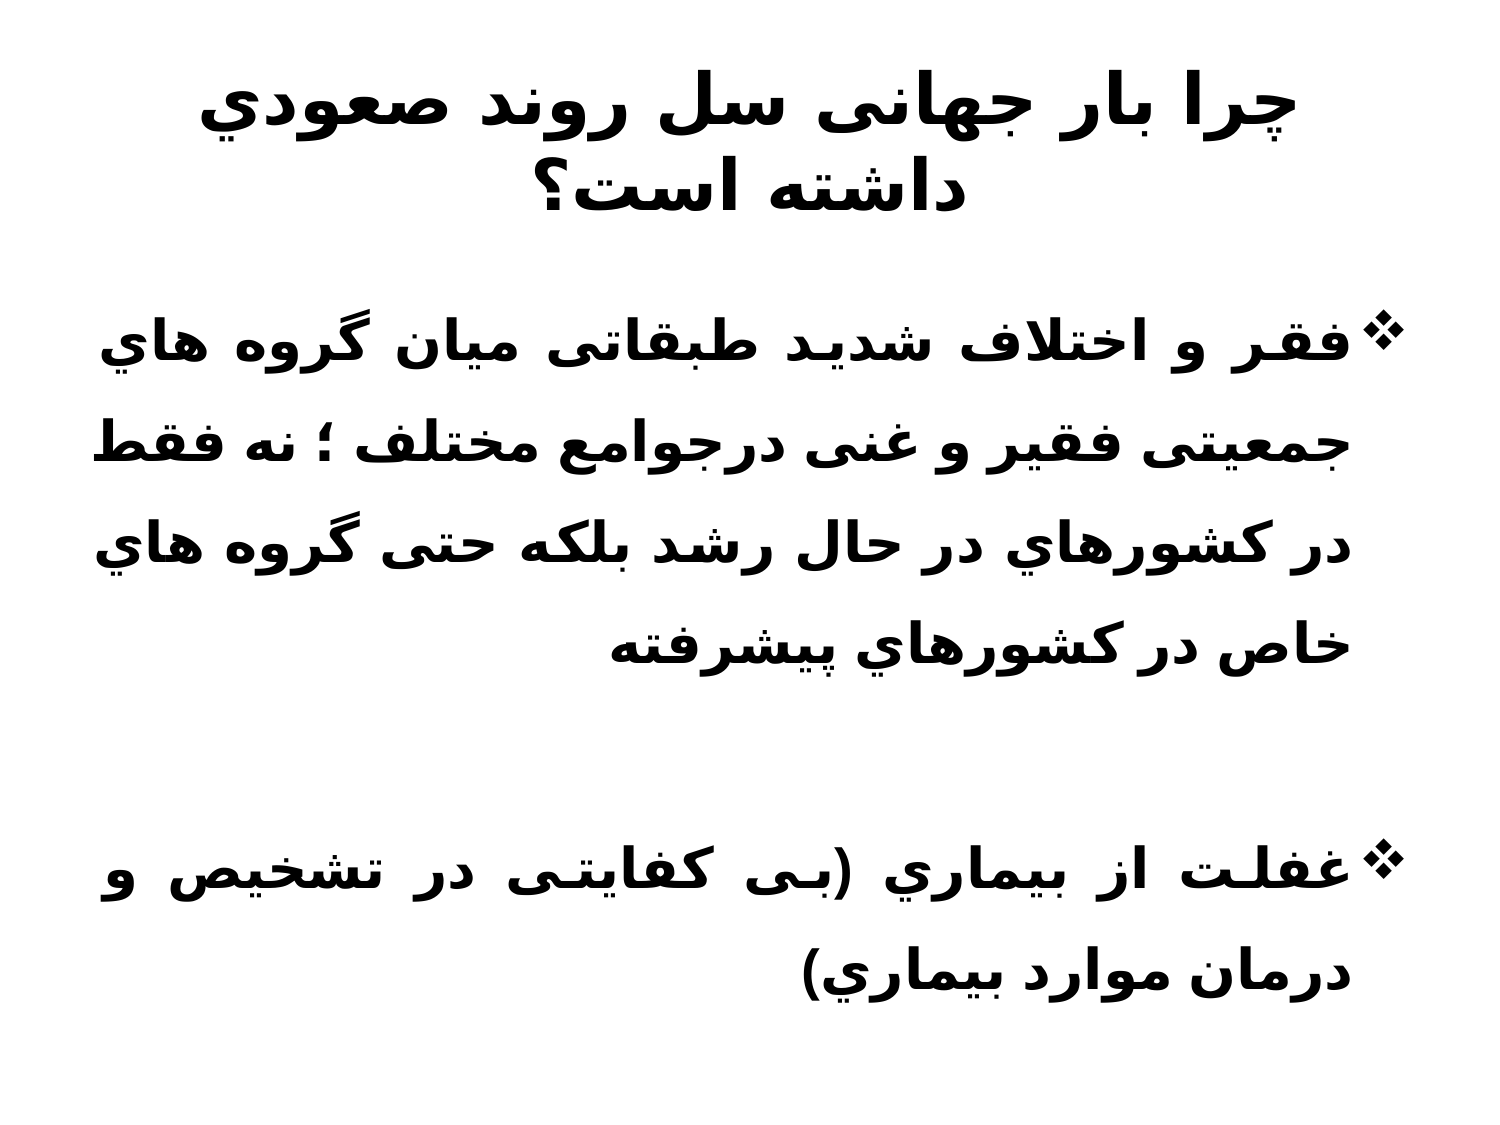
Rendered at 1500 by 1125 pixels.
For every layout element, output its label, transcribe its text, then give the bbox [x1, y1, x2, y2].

list فقر و اختلاف شدید طبقاتی میان گروه هاي جمعیتی فقیر و غنی درجوامع مختلف ؛ نه فقط در کشورهاي در حال رشد بلکه حتی گروه هاي خاص در کشورهاي پیشرفته غفلت از بیماري (بی کفایتی در تشخیص و درمان موارد بیماري) [75, 262, 1425, 1005]
title چرا بار جهانی سل روند صعودي داشته است؟ [75, 45, 1425, 233]
